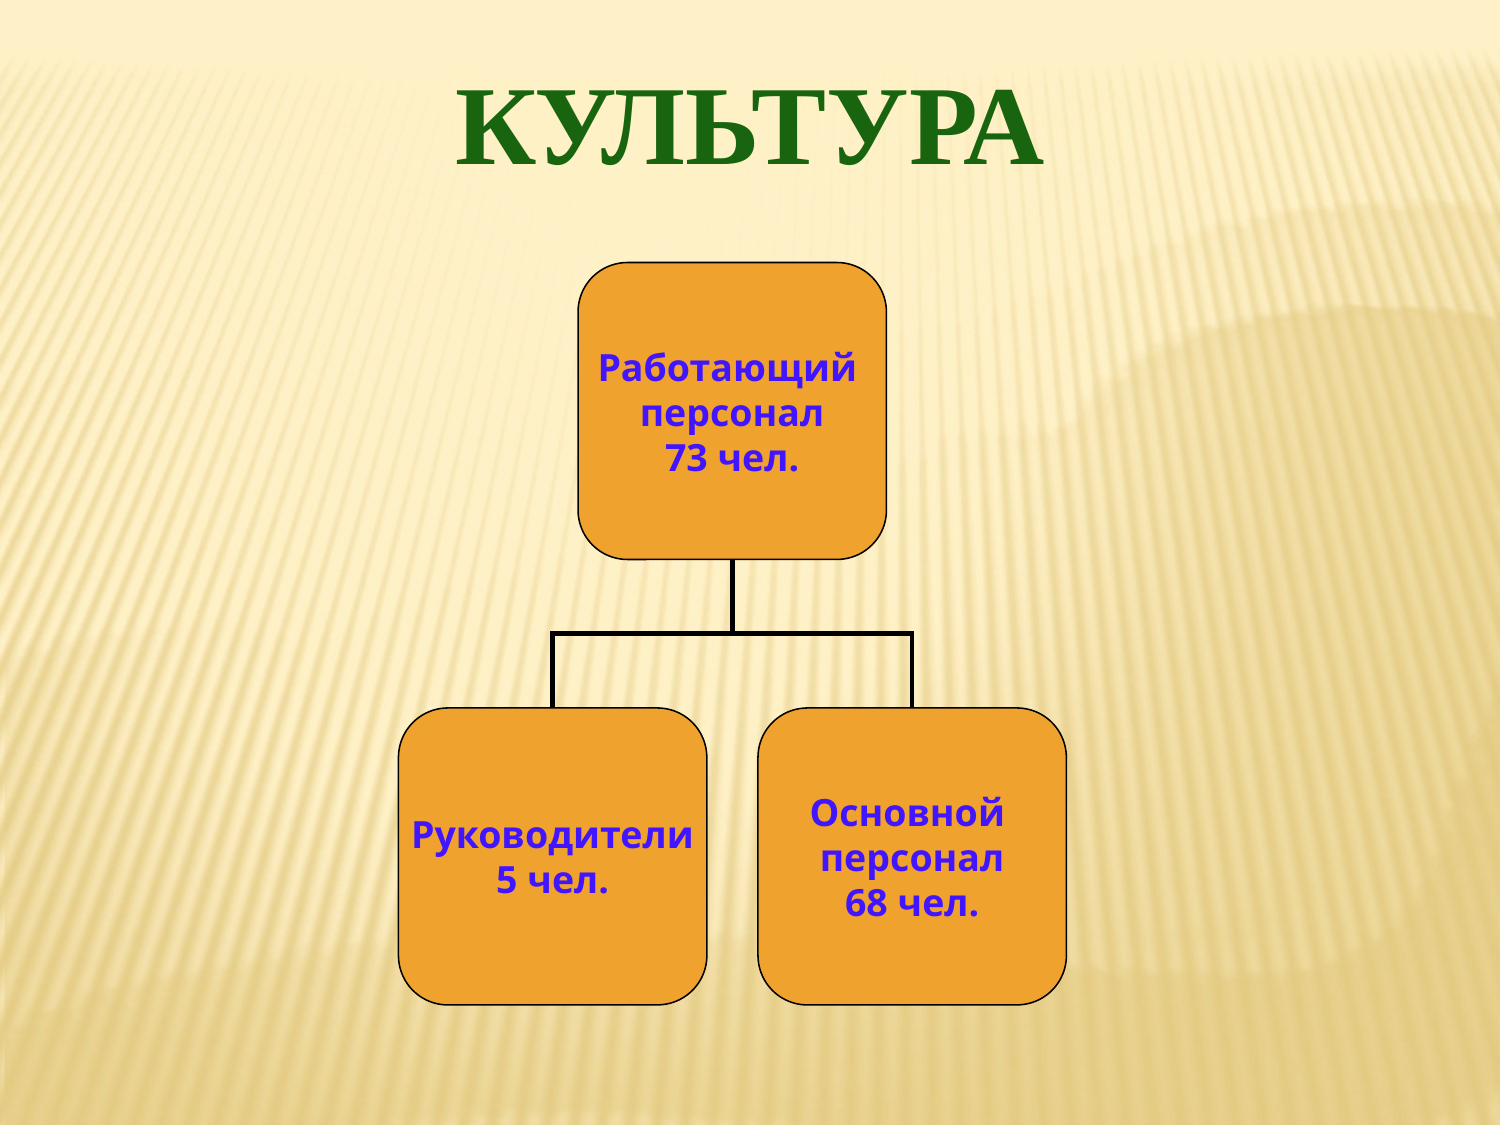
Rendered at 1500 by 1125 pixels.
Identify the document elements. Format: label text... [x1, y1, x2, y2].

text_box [398, 262, 1067, 1006]
picture [0, 0, 1500, 1125]
text_box КУЛЬТУРА [74, 45, 1425, 233]
